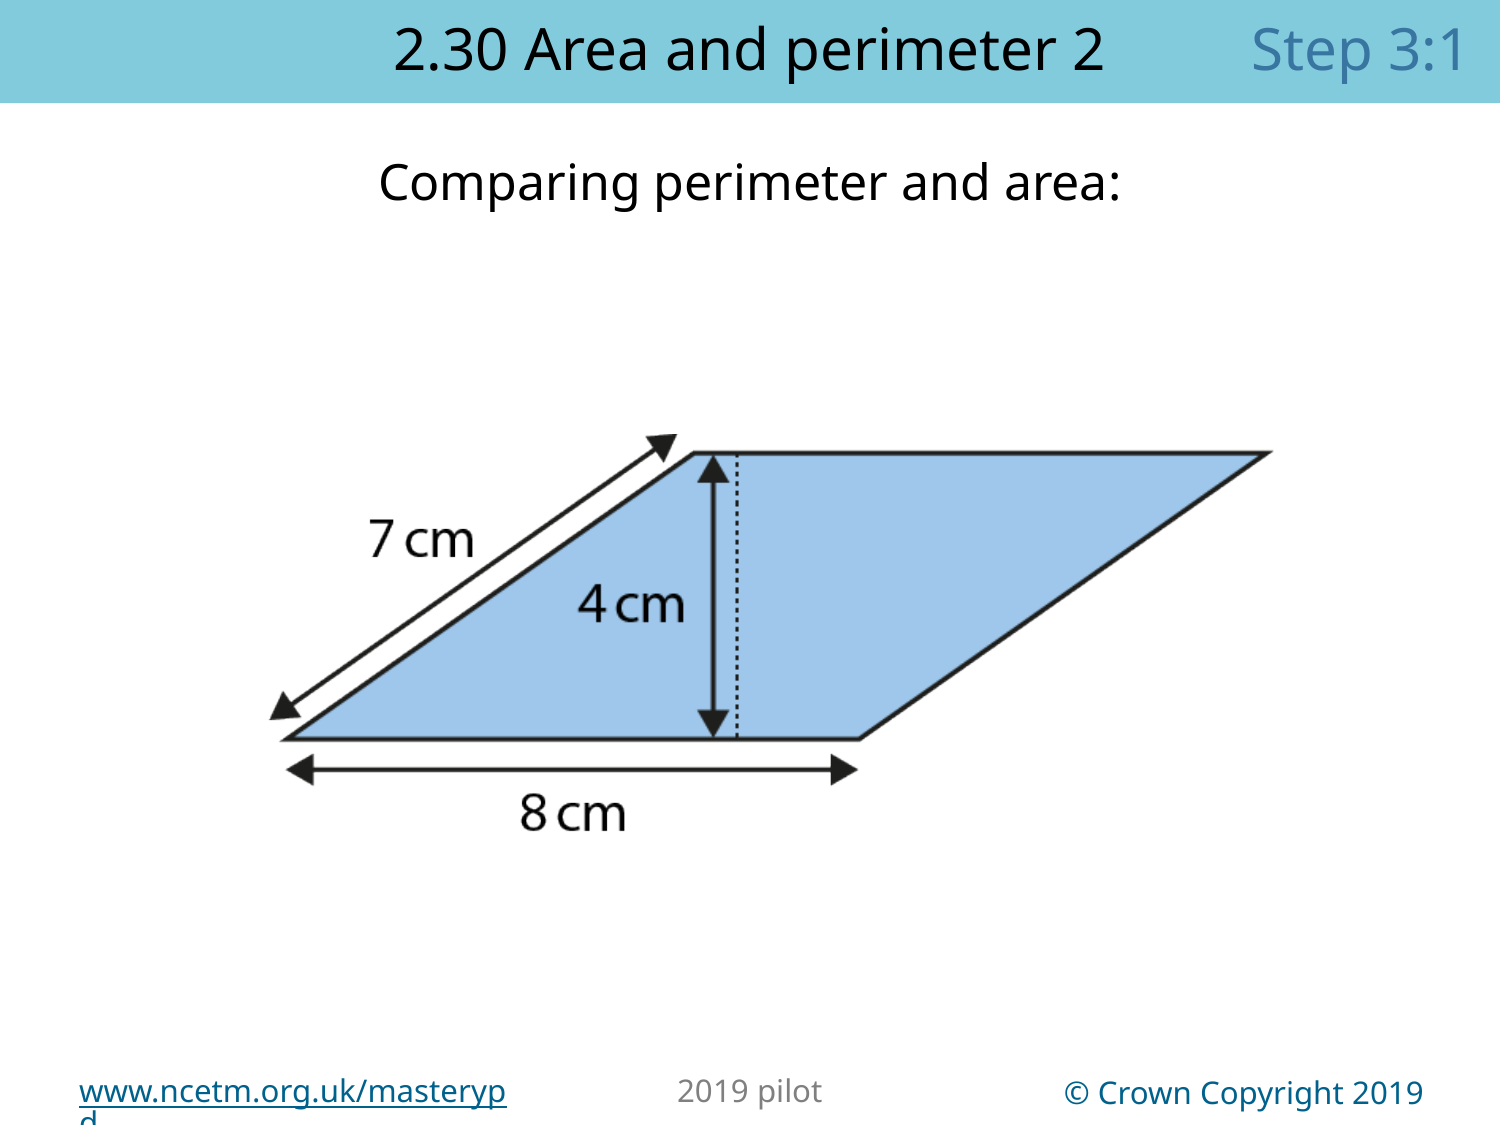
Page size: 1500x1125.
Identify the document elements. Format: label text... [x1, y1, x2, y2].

picture [101, 434, 1399, 852]
text_box Comparing perimeter and area: [45, 143, 1455, 218]
list Step 3:1 [0, 0, 1500, 104]
